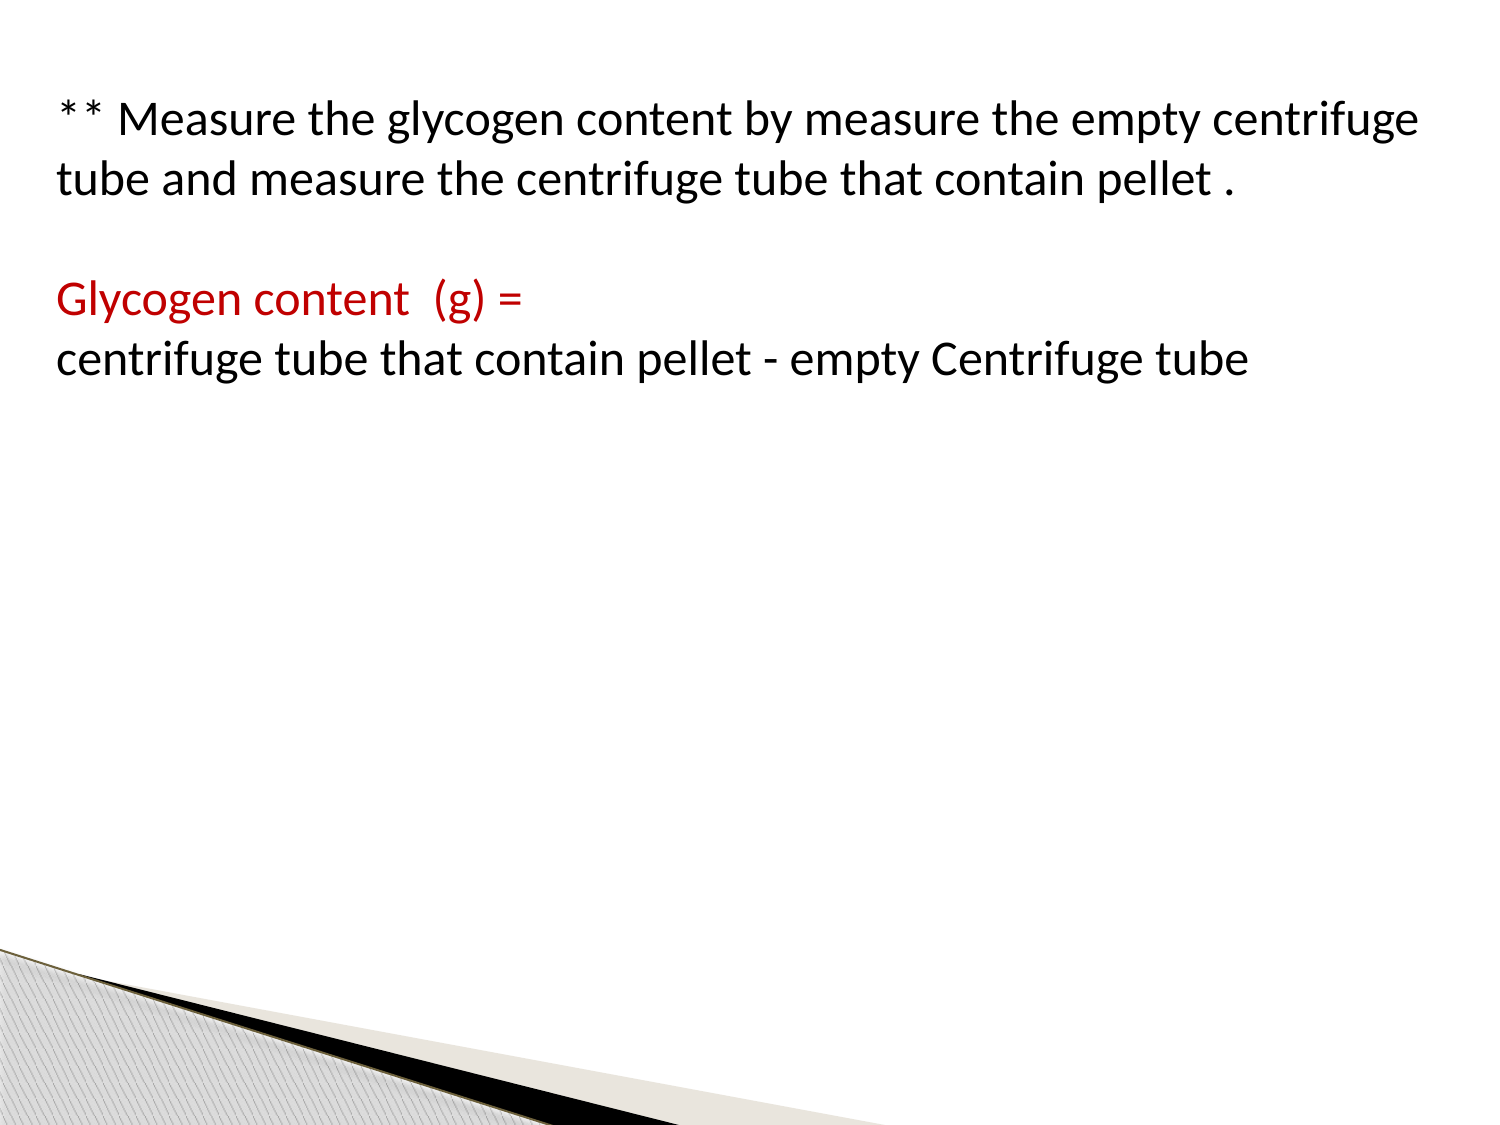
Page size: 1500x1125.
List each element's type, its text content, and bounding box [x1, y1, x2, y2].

text_box ** Measure the glycogen content by measure the empty centrifuge tube and measure the centrifuge tube that contain pellet . Glycogen content (g) = centrifuge tube that contain pellet - empty Centrifuge tube [41, 78, 1500, 393]
